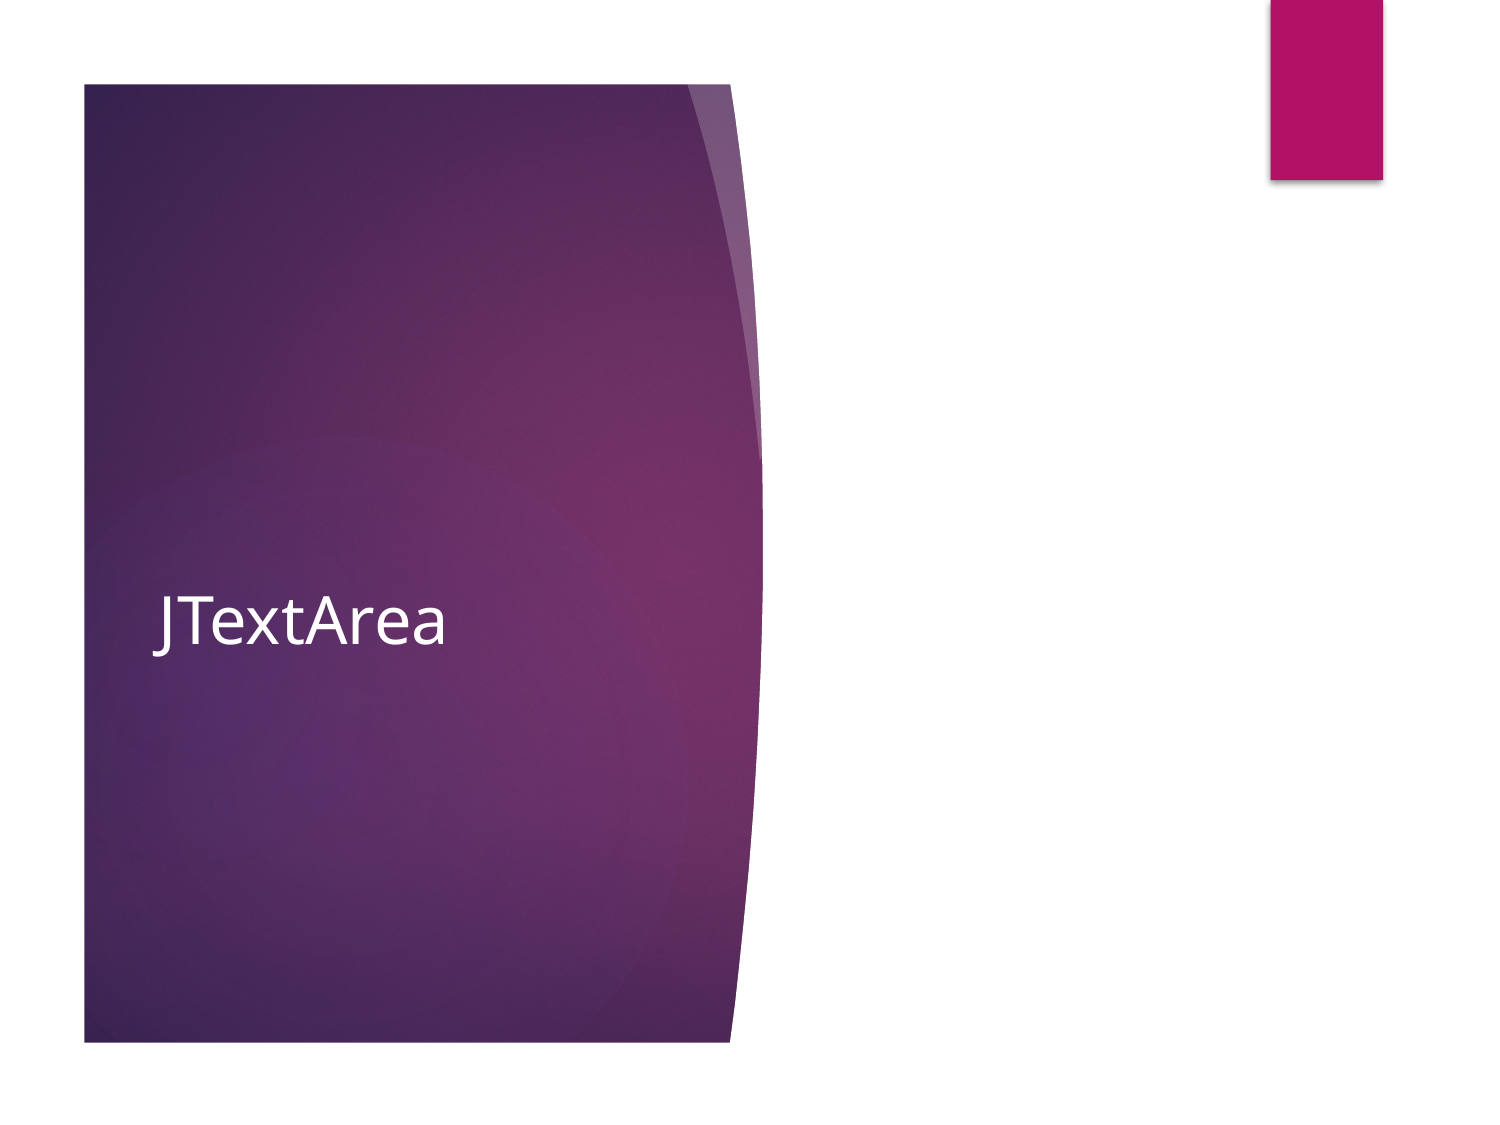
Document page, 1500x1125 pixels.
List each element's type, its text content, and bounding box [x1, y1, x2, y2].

title JTextArea [143, 370, 651, 866]
